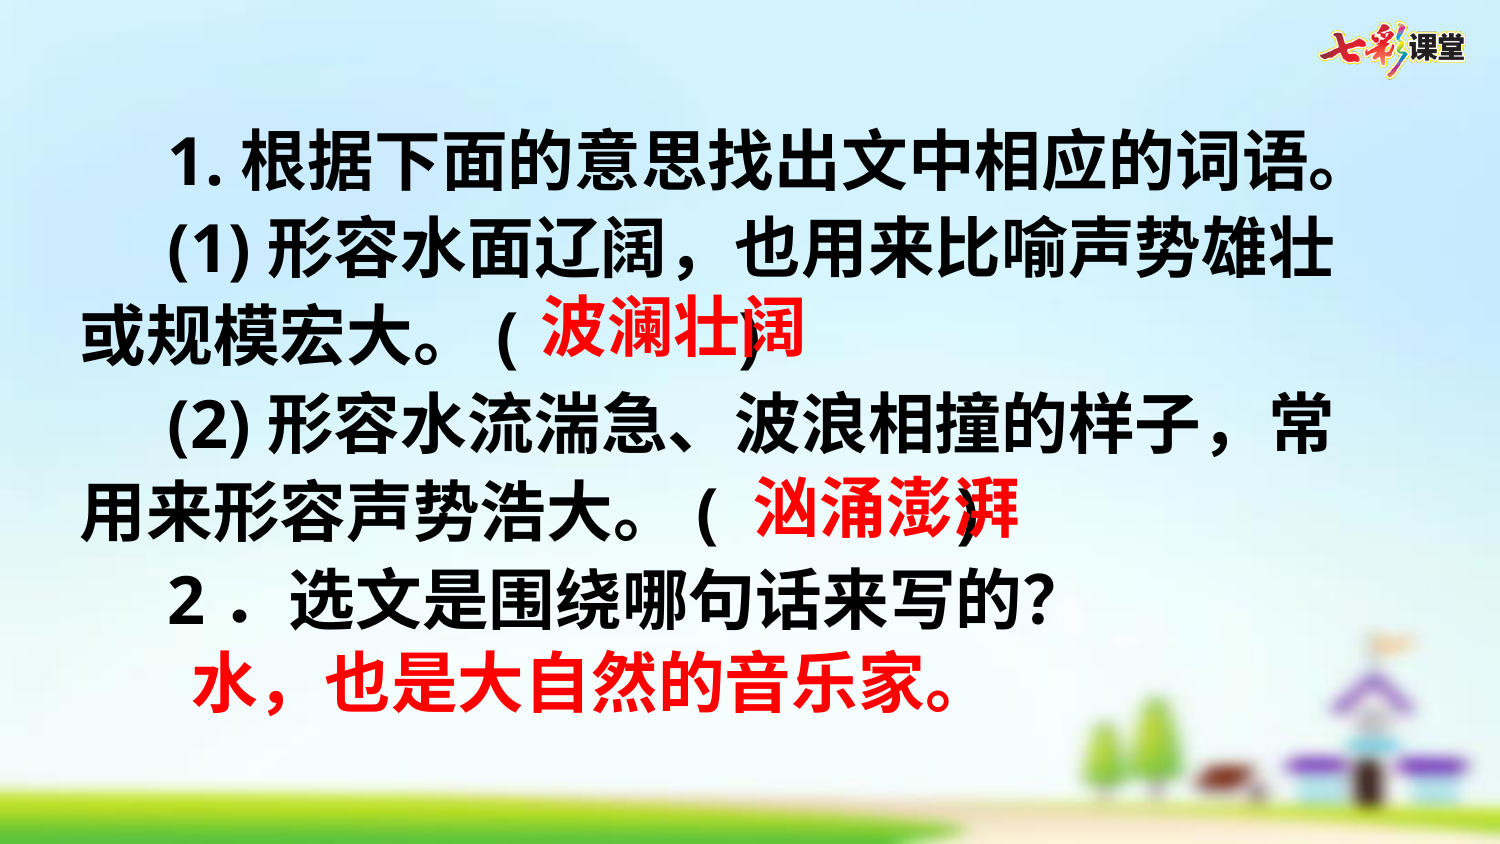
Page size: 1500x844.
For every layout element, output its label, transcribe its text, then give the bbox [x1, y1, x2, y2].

text_box 水，也是大自然的音乐家。 [176, 633, 1008, 728]
text_box 波澜壮阔 [525, 277, 966, 373]
picture [0, 0, 1500, 844]
text_box 1.根据下面的意思找出文中相应的词语。 (1)形容水面辽阔，也用来比喻声势雄壮或规模宏大。( ) (2)形容水流湍急、波浪相撞的样子，常用来形容声势浩大。( ) 2．选文是围绕哪句话来写的？ [64, 102, 1406, 646]
text_box 汹涌澎湃 [738, 458, 1075, 554]
